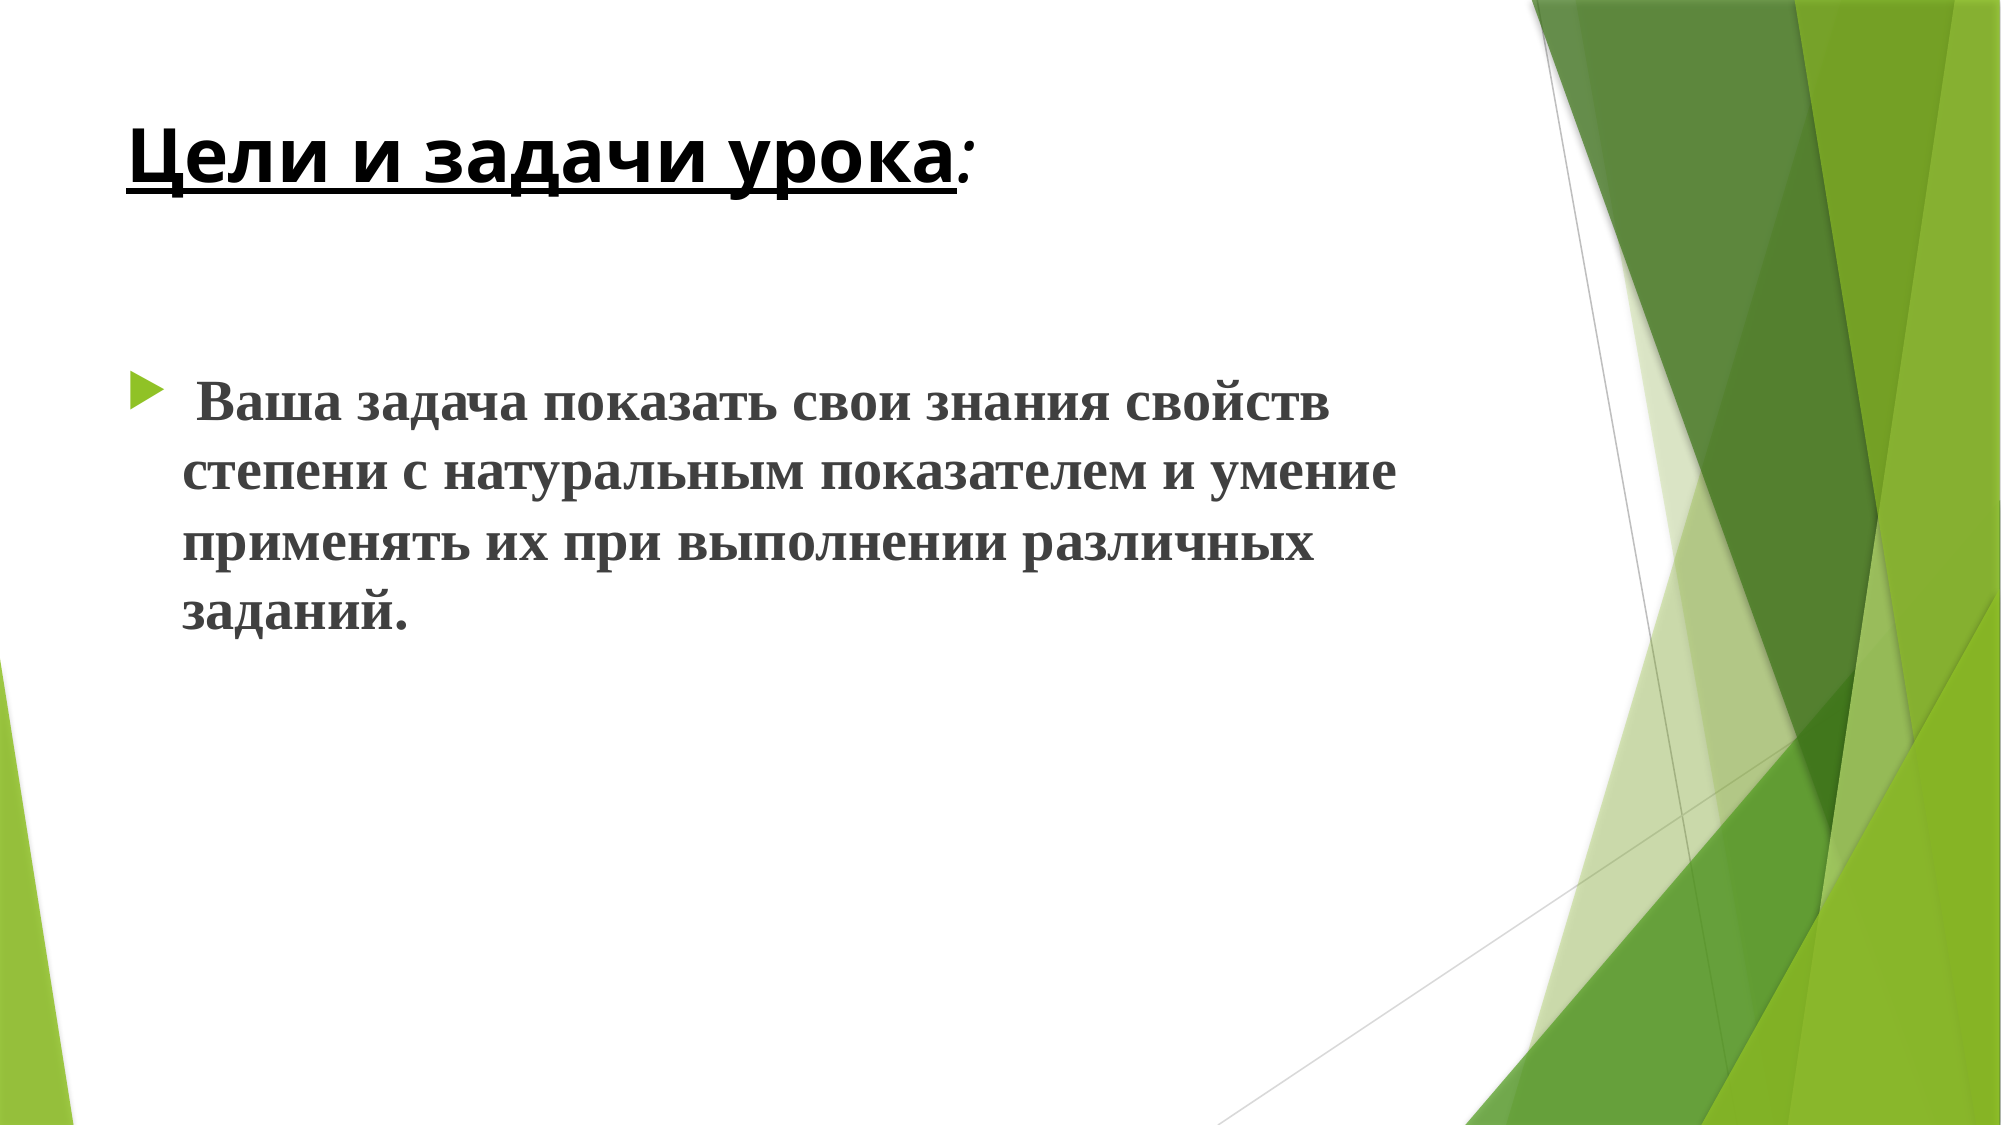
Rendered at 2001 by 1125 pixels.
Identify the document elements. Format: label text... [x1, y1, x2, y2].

list Ваша задача показать свои знания свойств степени с натуральным показателем и умение применять их при выполнении различных заданий. [111, 354, 1522, 992]
title Цели и задачи урока: [111, 99, 1522, 317]
